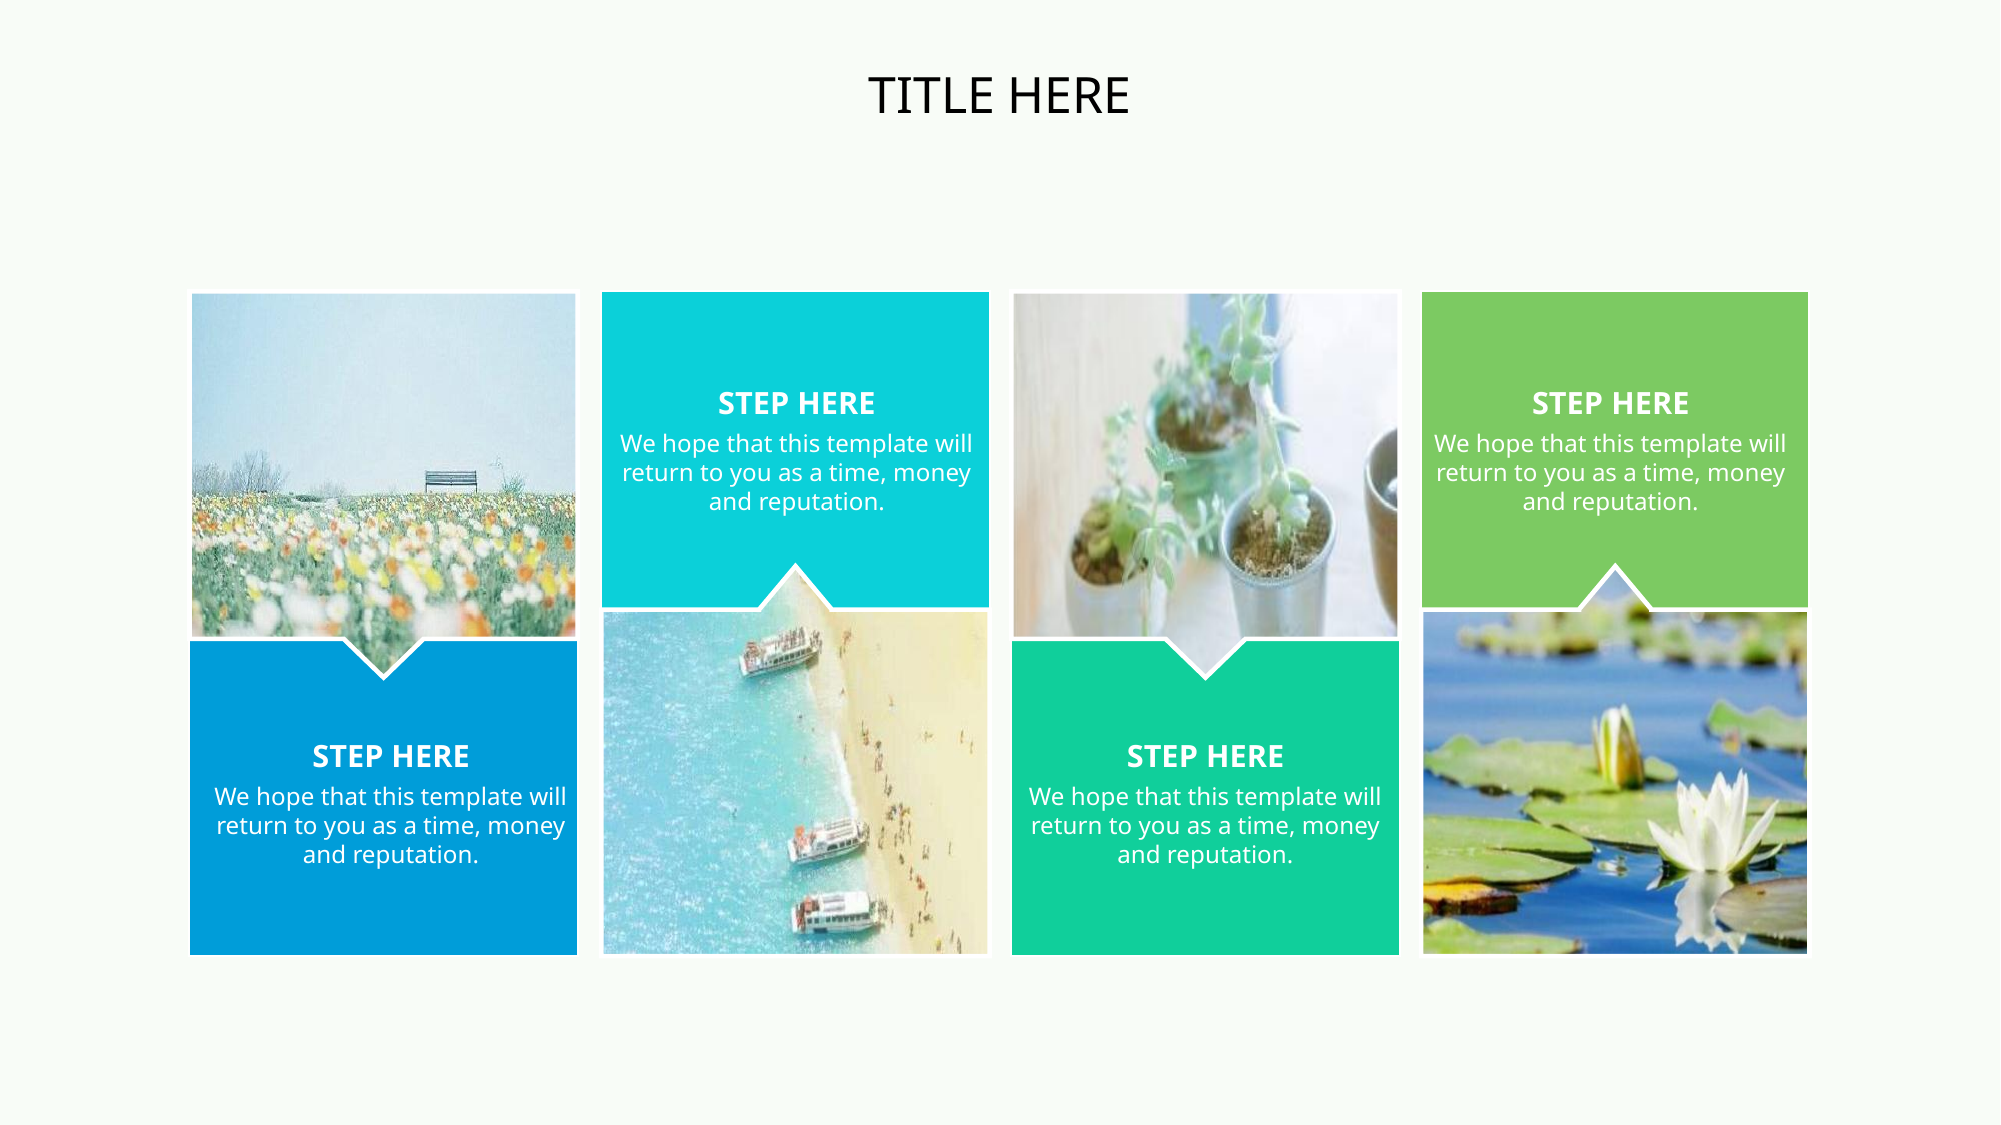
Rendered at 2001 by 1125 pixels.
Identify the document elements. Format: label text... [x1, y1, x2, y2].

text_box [601, 291, 990, 957]
text_box TITLE HERE [478, 33, 1523, 124]
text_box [1011, 291, 1400, 957]
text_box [189, 291, 578, 957]
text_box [1421, 291, 1810, 957]
